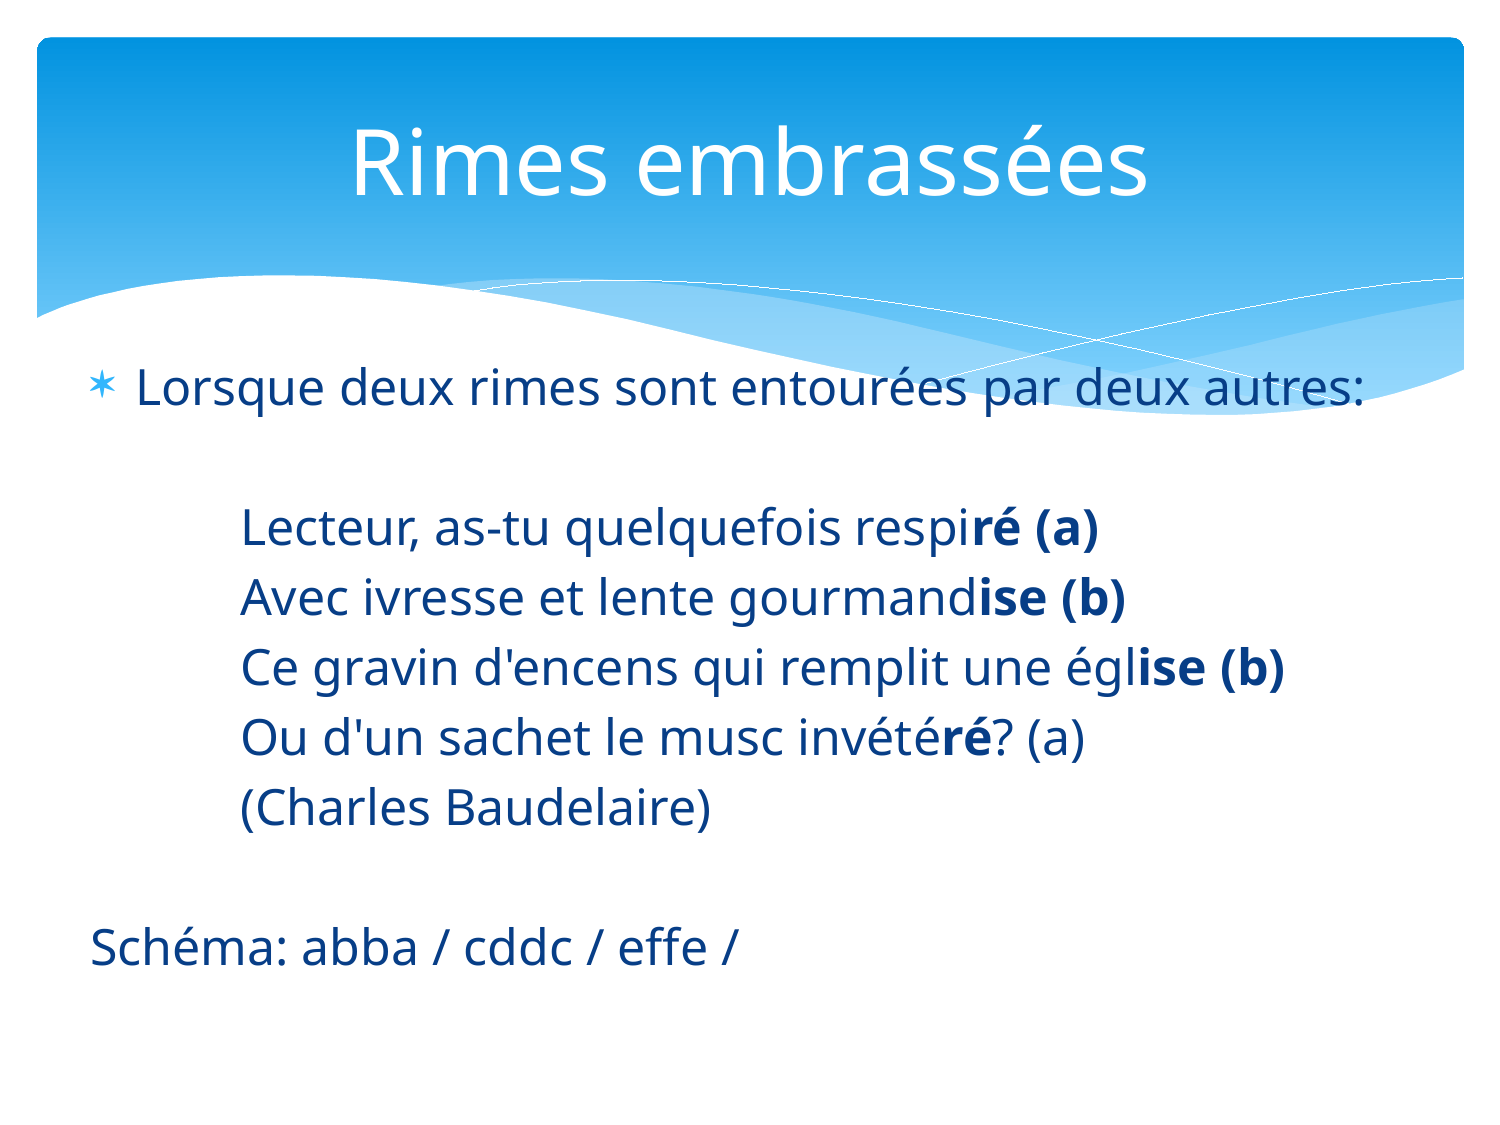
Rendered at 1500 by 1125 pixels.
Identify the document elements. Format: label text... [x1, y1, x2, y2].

list Lorsque deux rimes sont entourées par deux autres: Lecteur, as-tu quelquefois respiré (a) Avec ivresse et lente gourmandise (b) Ce gravin d'encens qui remplit une église (b) Ou d'un sachet le musc invétéré? (a) (Charles Baudelaire) Schéma: abba / cddc / effe / [75, 347, 1461, 1125]
title Rimes embrassées [75, 55, 1425, 261]
